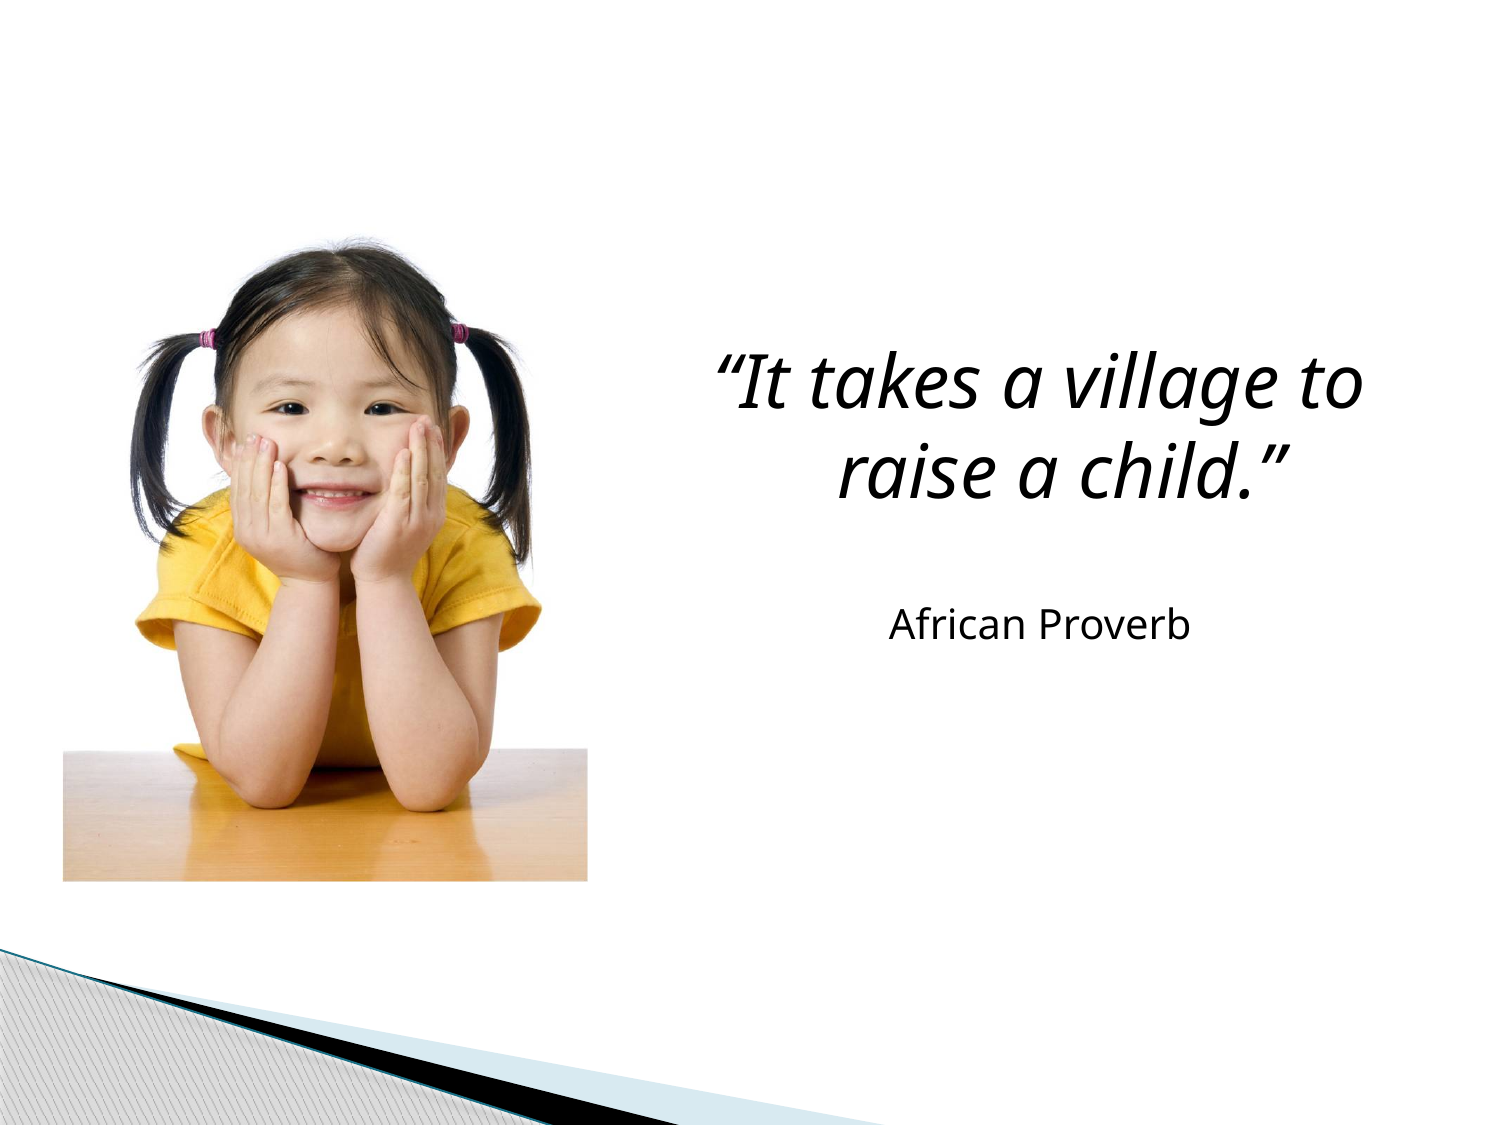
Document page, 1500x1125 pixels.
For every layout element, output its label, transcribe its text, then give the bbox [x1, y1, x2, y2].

list “It takes a village to raise a child.” African Proverb [612, 174, 1450, 918]
picture [62, 92, 588, 883]
